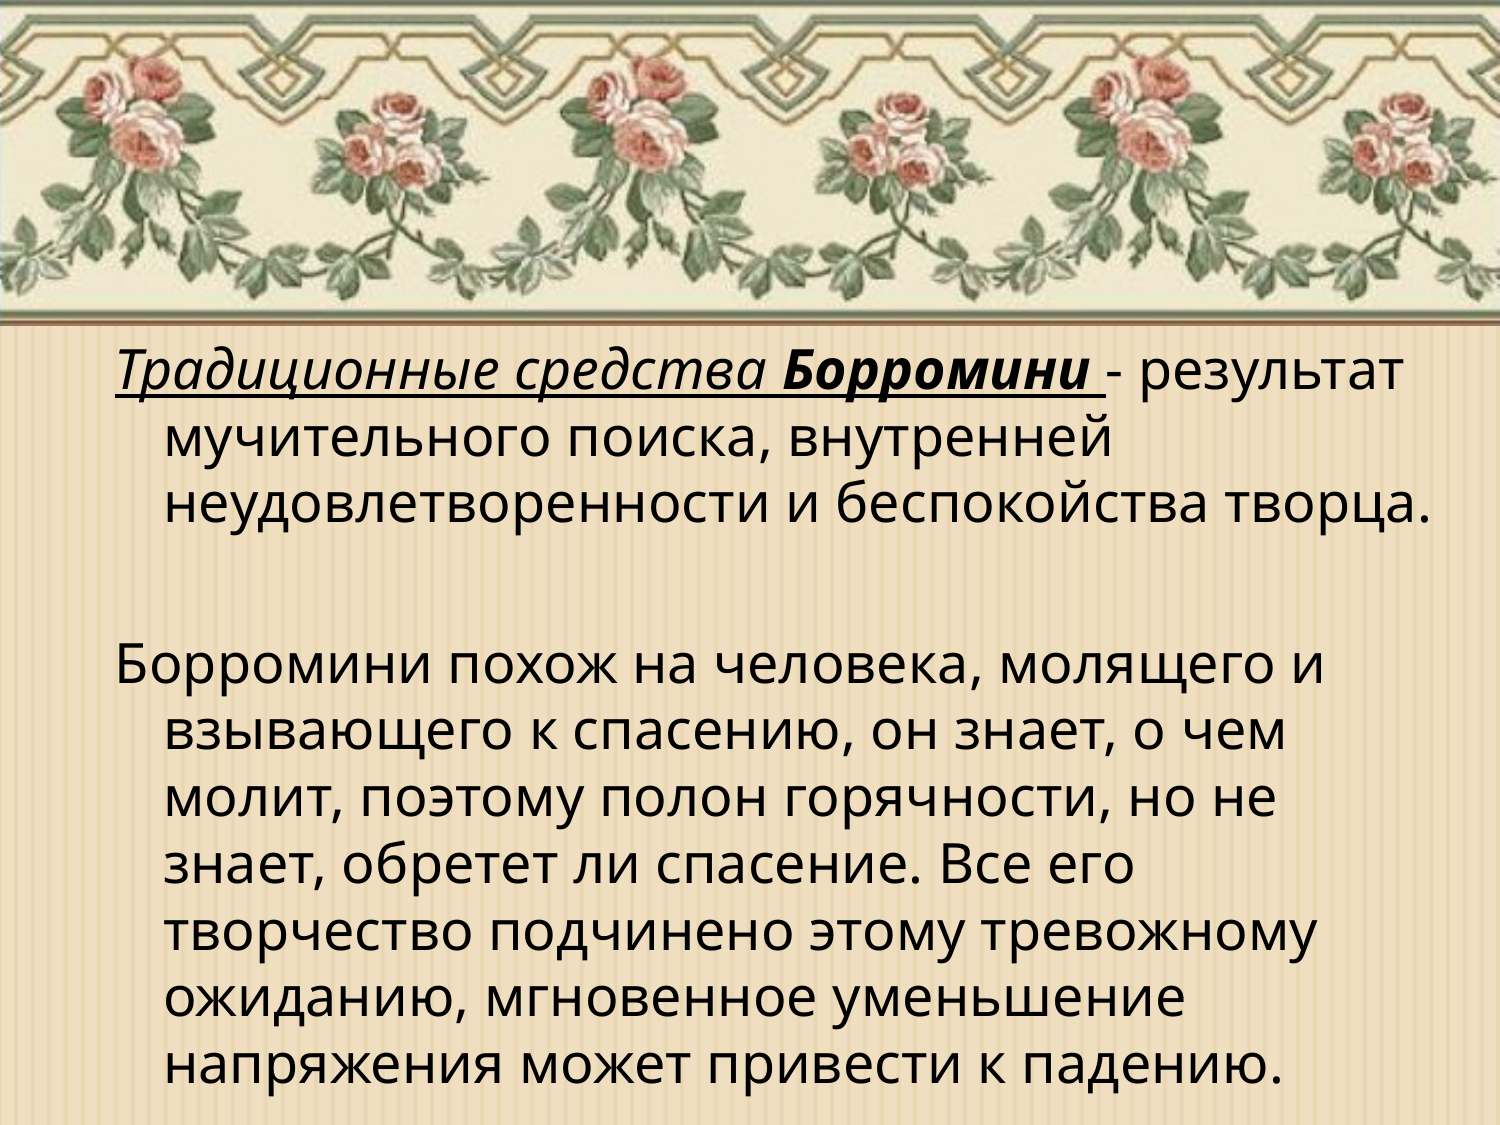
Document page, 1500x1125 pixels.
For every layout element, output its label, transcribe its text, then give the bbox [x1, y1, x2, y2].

list Традиционные средства Борромини - результат мучительного поиска, внутренней неудовлетворенности и беспокойства творца. Борромини похож на человека, молящего и взывающего к спасению, он знает, о чем молит, поэтому полон горячности, но не знает, обретет ли спасение. Все его творчество подчинено этому тревожному ожиданию, мгновенное уменьшение напряжения может привести к падению. [100, 336, 1459, 1125]
picture [0, 0, 1500, 326]
